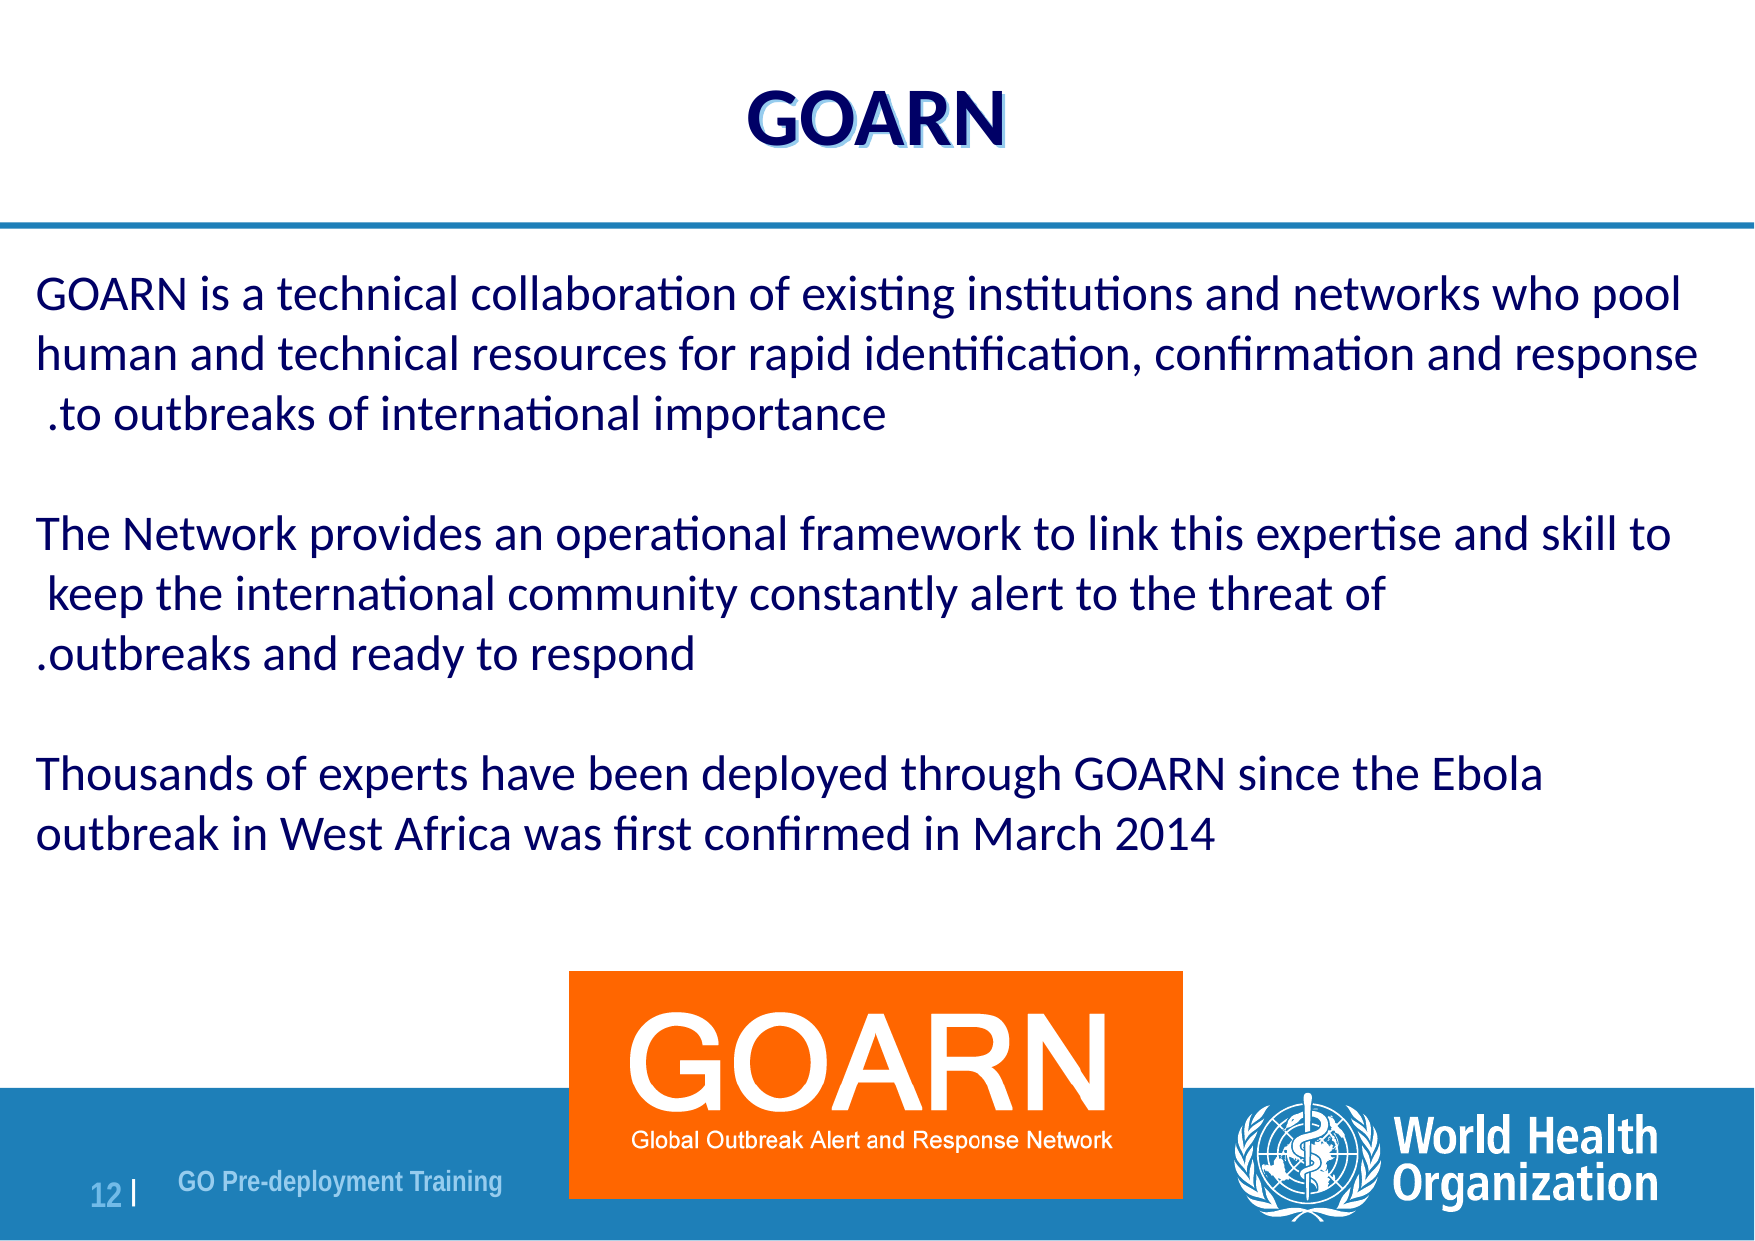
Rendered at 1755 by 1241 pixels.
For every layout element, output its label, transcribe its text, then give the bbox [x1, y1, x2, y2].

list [569, 970, 1183, 1199]
title GOARN [0, 0, 1755, 224]
text_box GOARN is a technical collaboration of existing institutions and networks who pool human and technical resources for rapid identification, confirmation and response to outbreaks of international importance. The Network provides an operational framework to link this expertise and skill to keep the international community constantly alert to the threat of outbreaks and ready to respond. Thousands of experts have been deployed through GOARN since the Ebola outbreak in West Africa was first confirmed in March 2014 [20, 252, 1731, 928]
